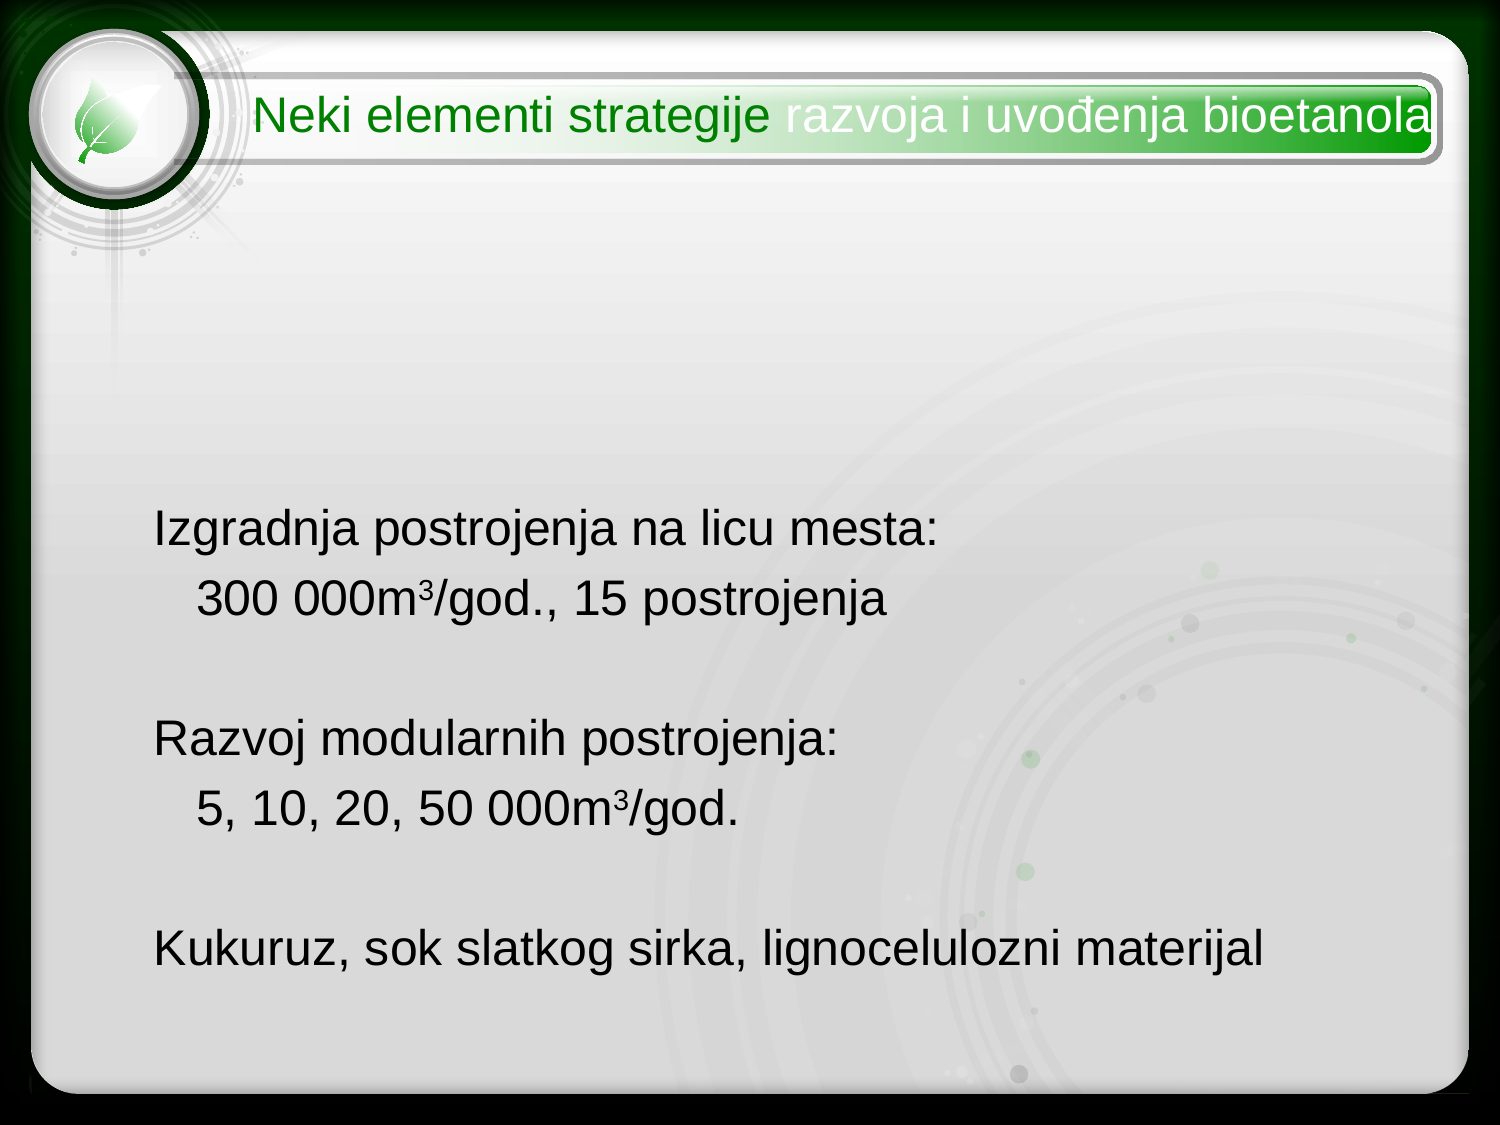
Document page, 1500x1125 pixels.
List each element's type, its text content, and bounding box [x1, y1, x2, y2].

title Neki elementi strategije razvoja i uvođenja bioetanola [237, 74, 1483, 151]
list Izgradnja postrojenja na licu mesta: 300 000m3/god., 15 postrojenja Razvoj modularnih postrojenja: 5, 10, 20, 50 000m3/god. Kukuruz, sok slatkog sirka, lignocelulozni materijal [124, 487, 1388, 1013]
